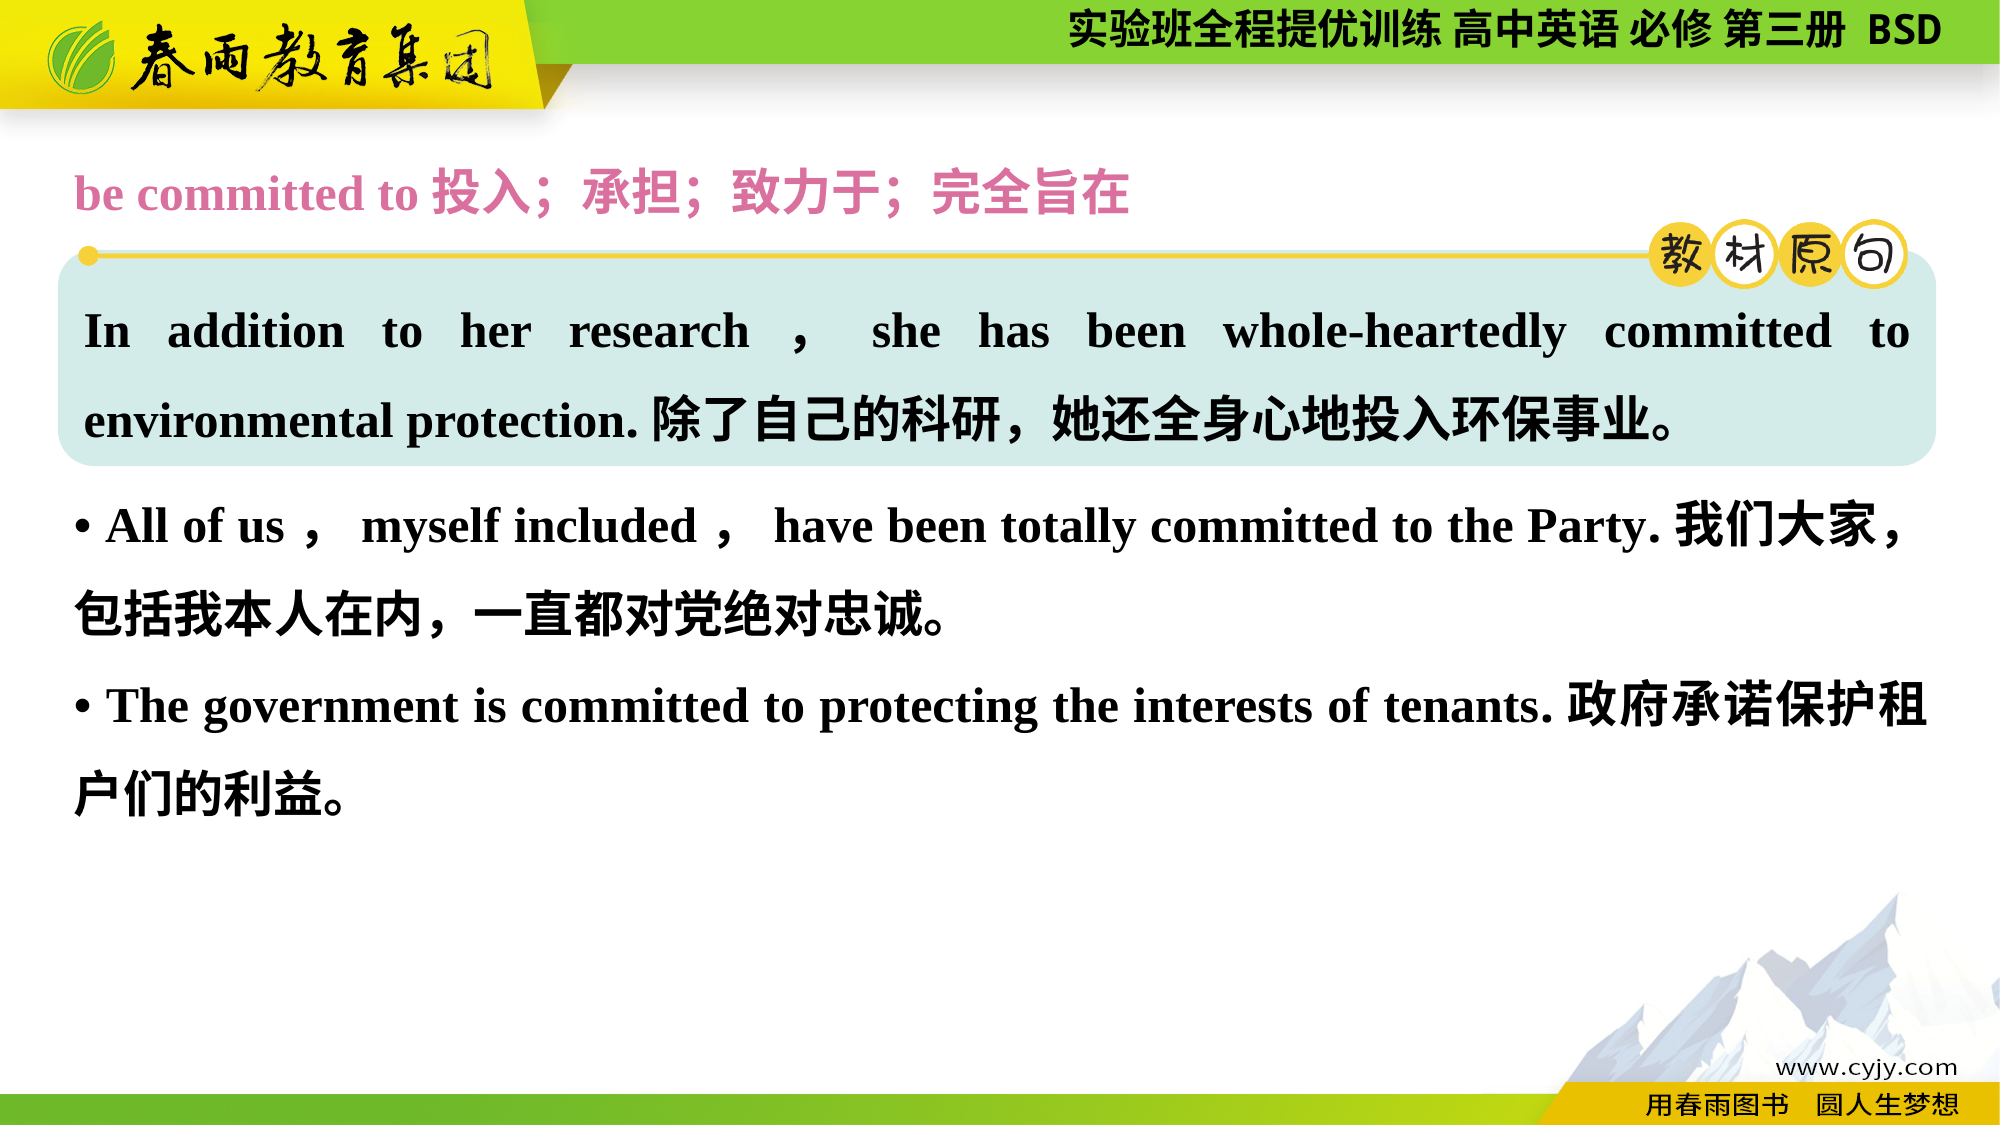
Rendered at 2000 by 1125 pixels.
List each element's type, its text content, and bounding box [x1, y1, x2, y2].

picture [0, 0, 2000, 1125]
list be committed to投入；承担；致力于；完全旨在 [59, 122, 1944, 217]
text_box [78, 219, 1908, 319]
text_box • All of us，myself included，have been totally committed to the Party.我们大家，包括我本人在内，一直都对党绝对忠诚。 • The government is committed to protecting the interests of tenants.政府承诺保护租户们的利益。 [59, 455, 1944, 831]
text_box In addition to her research，she has been whole-heartedly committed to environmental protection.除了自己的科研，她还全身心地投入环保事业。 [57, 253, 1937, 455]
